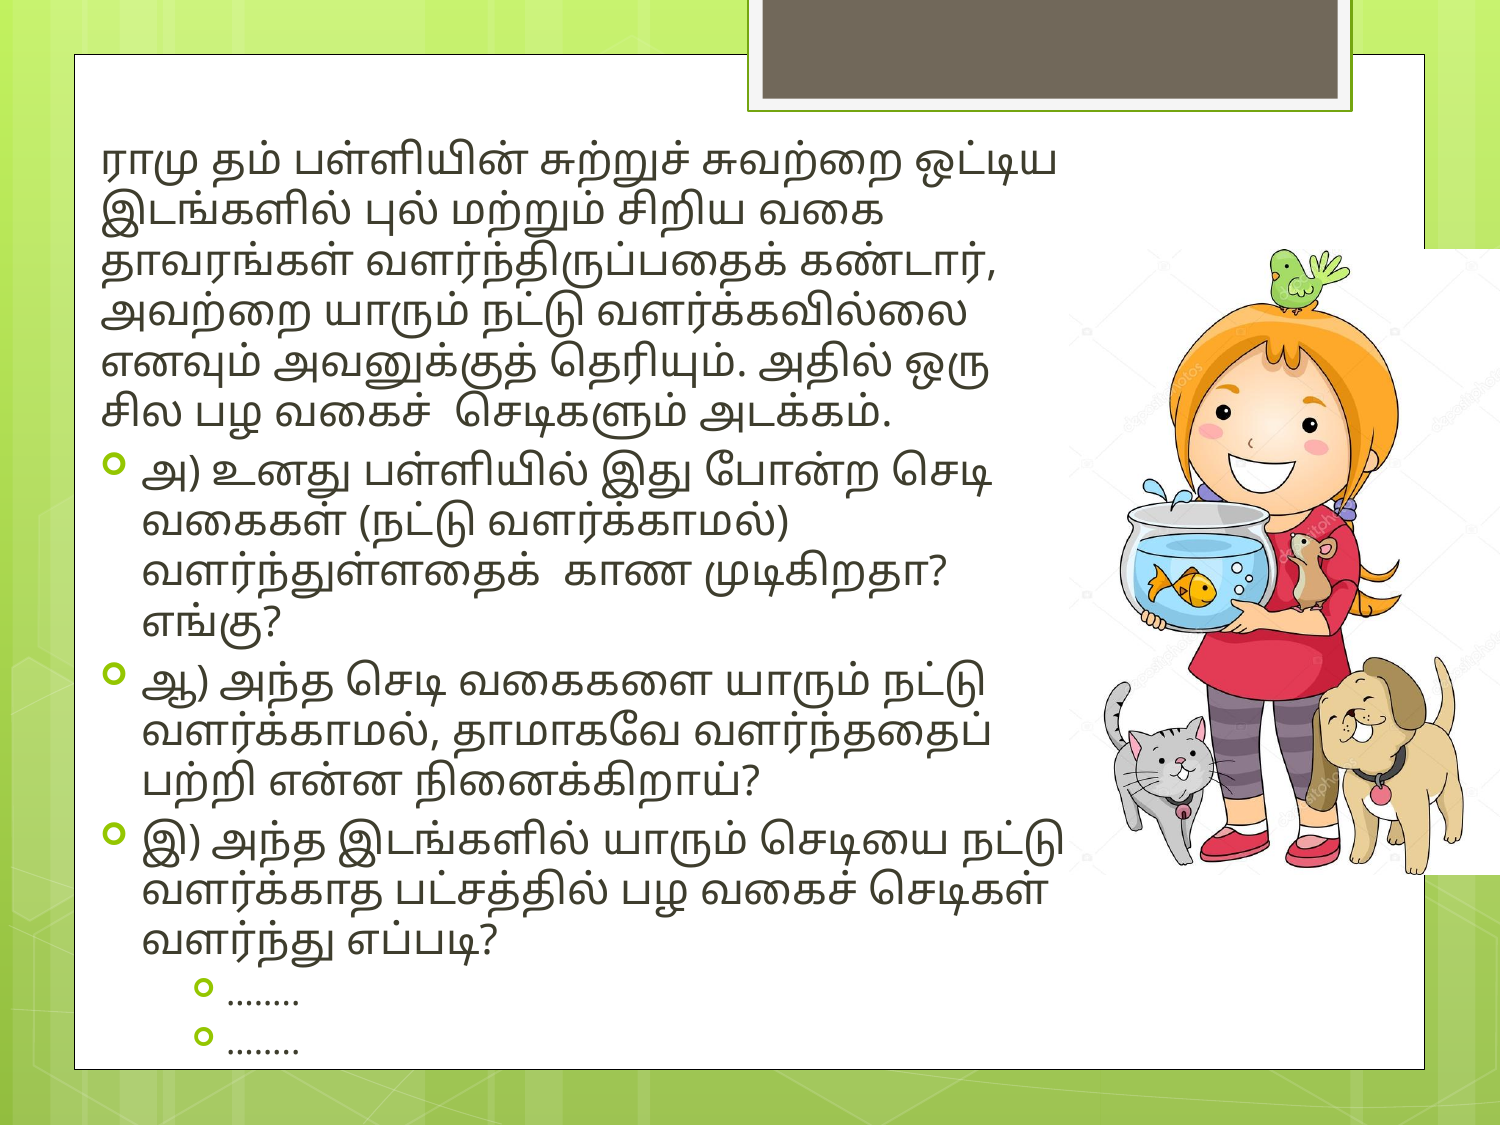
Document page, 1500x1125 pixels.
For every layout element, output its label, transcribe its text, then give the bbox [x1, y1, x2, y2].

list ராமு தம் பள்ளியின் சுற்றுச் சுவற்றை ஒட்டிய இடங்களில் புல் மற்றும் சிறிய வகை தாவரங்கள் வளர்ந்திருப்பதைக் கண்டார், அவற்றை யாரும் நட்டு வளர்க்கவில்லை எனவும் அவனுக்குத் தெரியும். அதில் ஒரு சில பழ வகைச் செடிகளும் அடக்கம். அ) உனது பள்ளியில் இது போன்ற செடி வகைகள் (நட்டு வளர்க்காமல்) வளர்ந்துள்ளதைக் காண முடிகிறதா? எங்கு? ஆ) அந்த செடி வகைகளை யாரும் நட்டு வளர்க்காமல், தாமாகவே வளர்ந்ததைப் பற்றி என்ன நினைக்கிறாய்? இ) அந்த இடங்களில் யாரும் செடியை நட்டு வளர்க்காத பட்சத்தில் பழ வகைச் செடிகள் வளர்ந்து எப்படி? …….. …….. [75, 125, 1088, 1088]
picture [1068, 249, 1500, 876]
